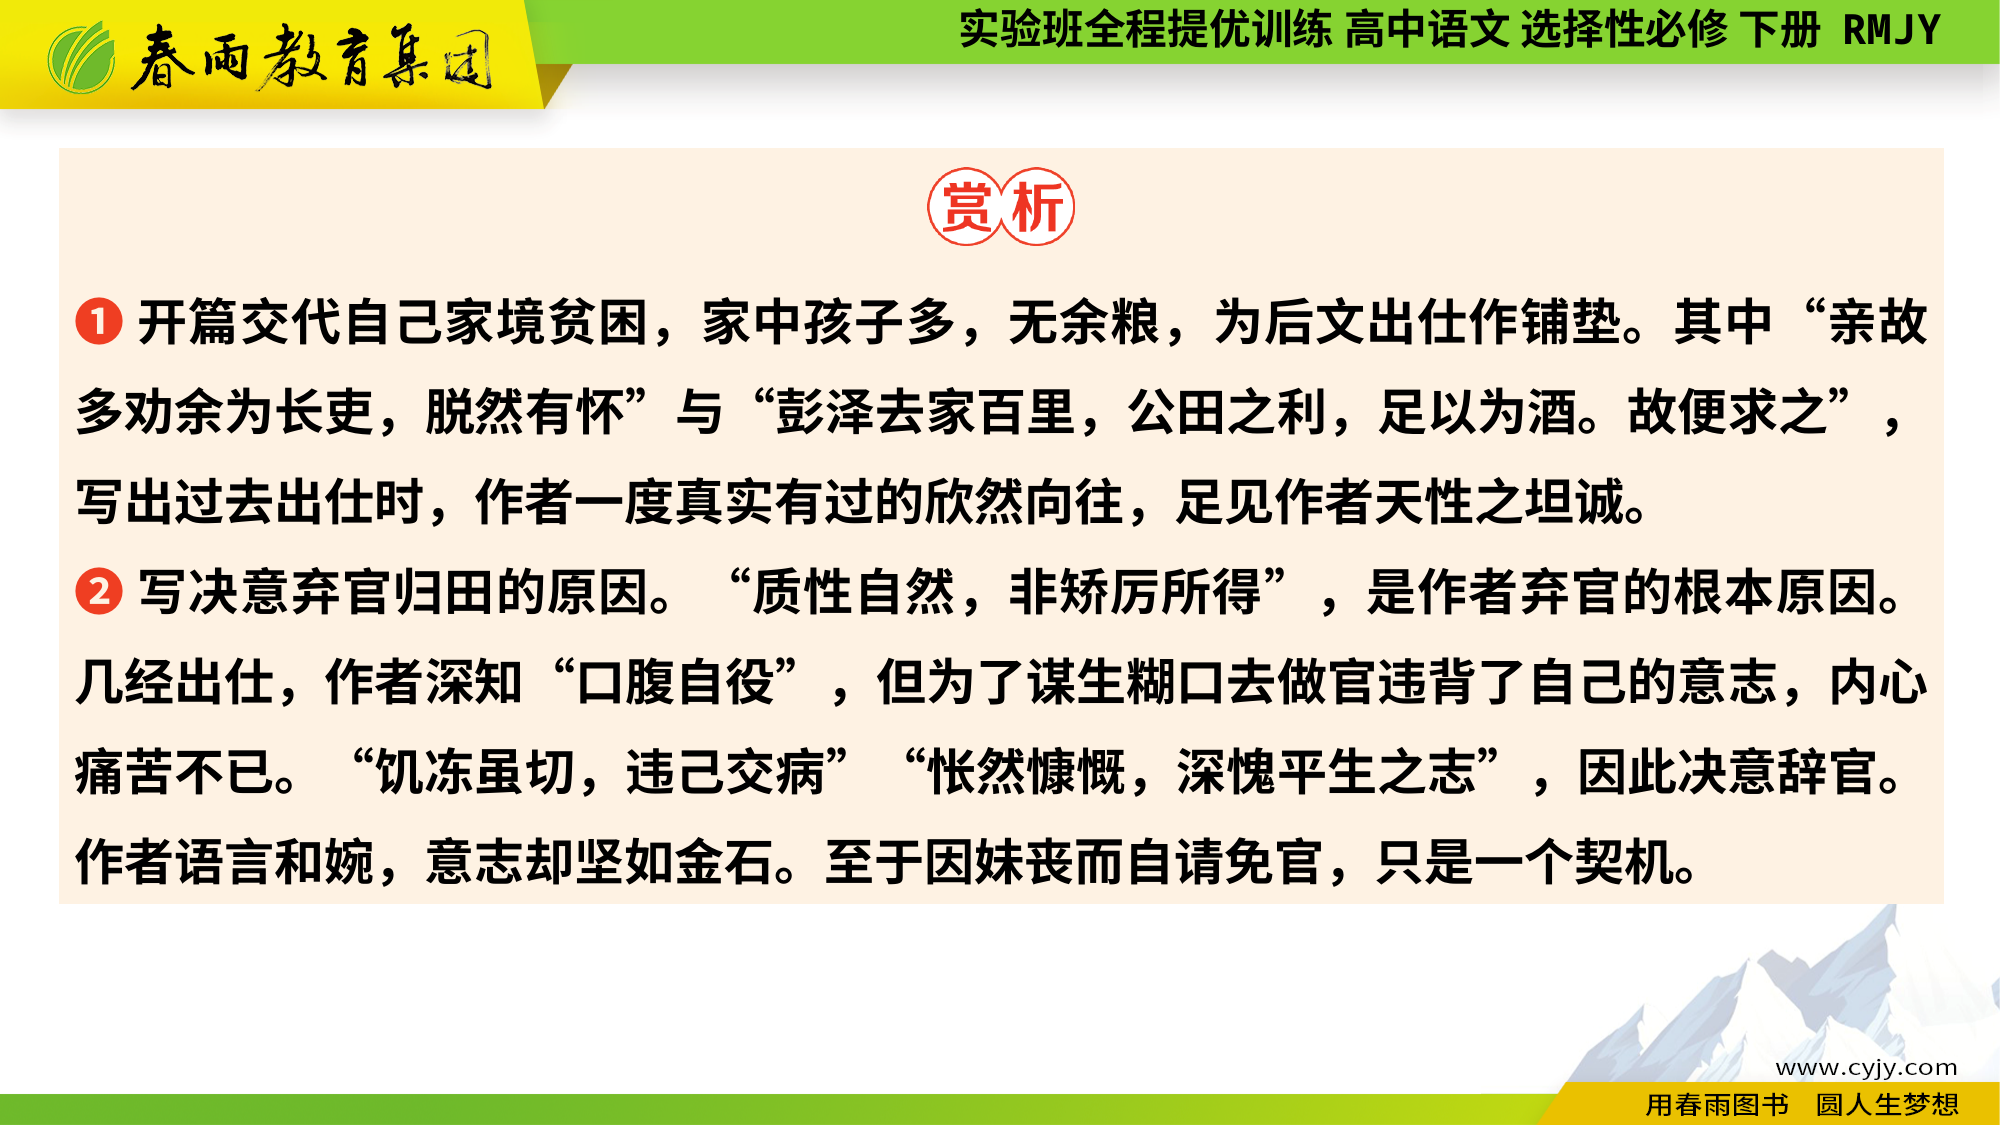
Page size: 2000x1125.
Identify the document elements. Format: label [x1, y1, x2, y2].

text_box [58, 148, 1944, 905]
picture [0, 0, 2000, 1125]
